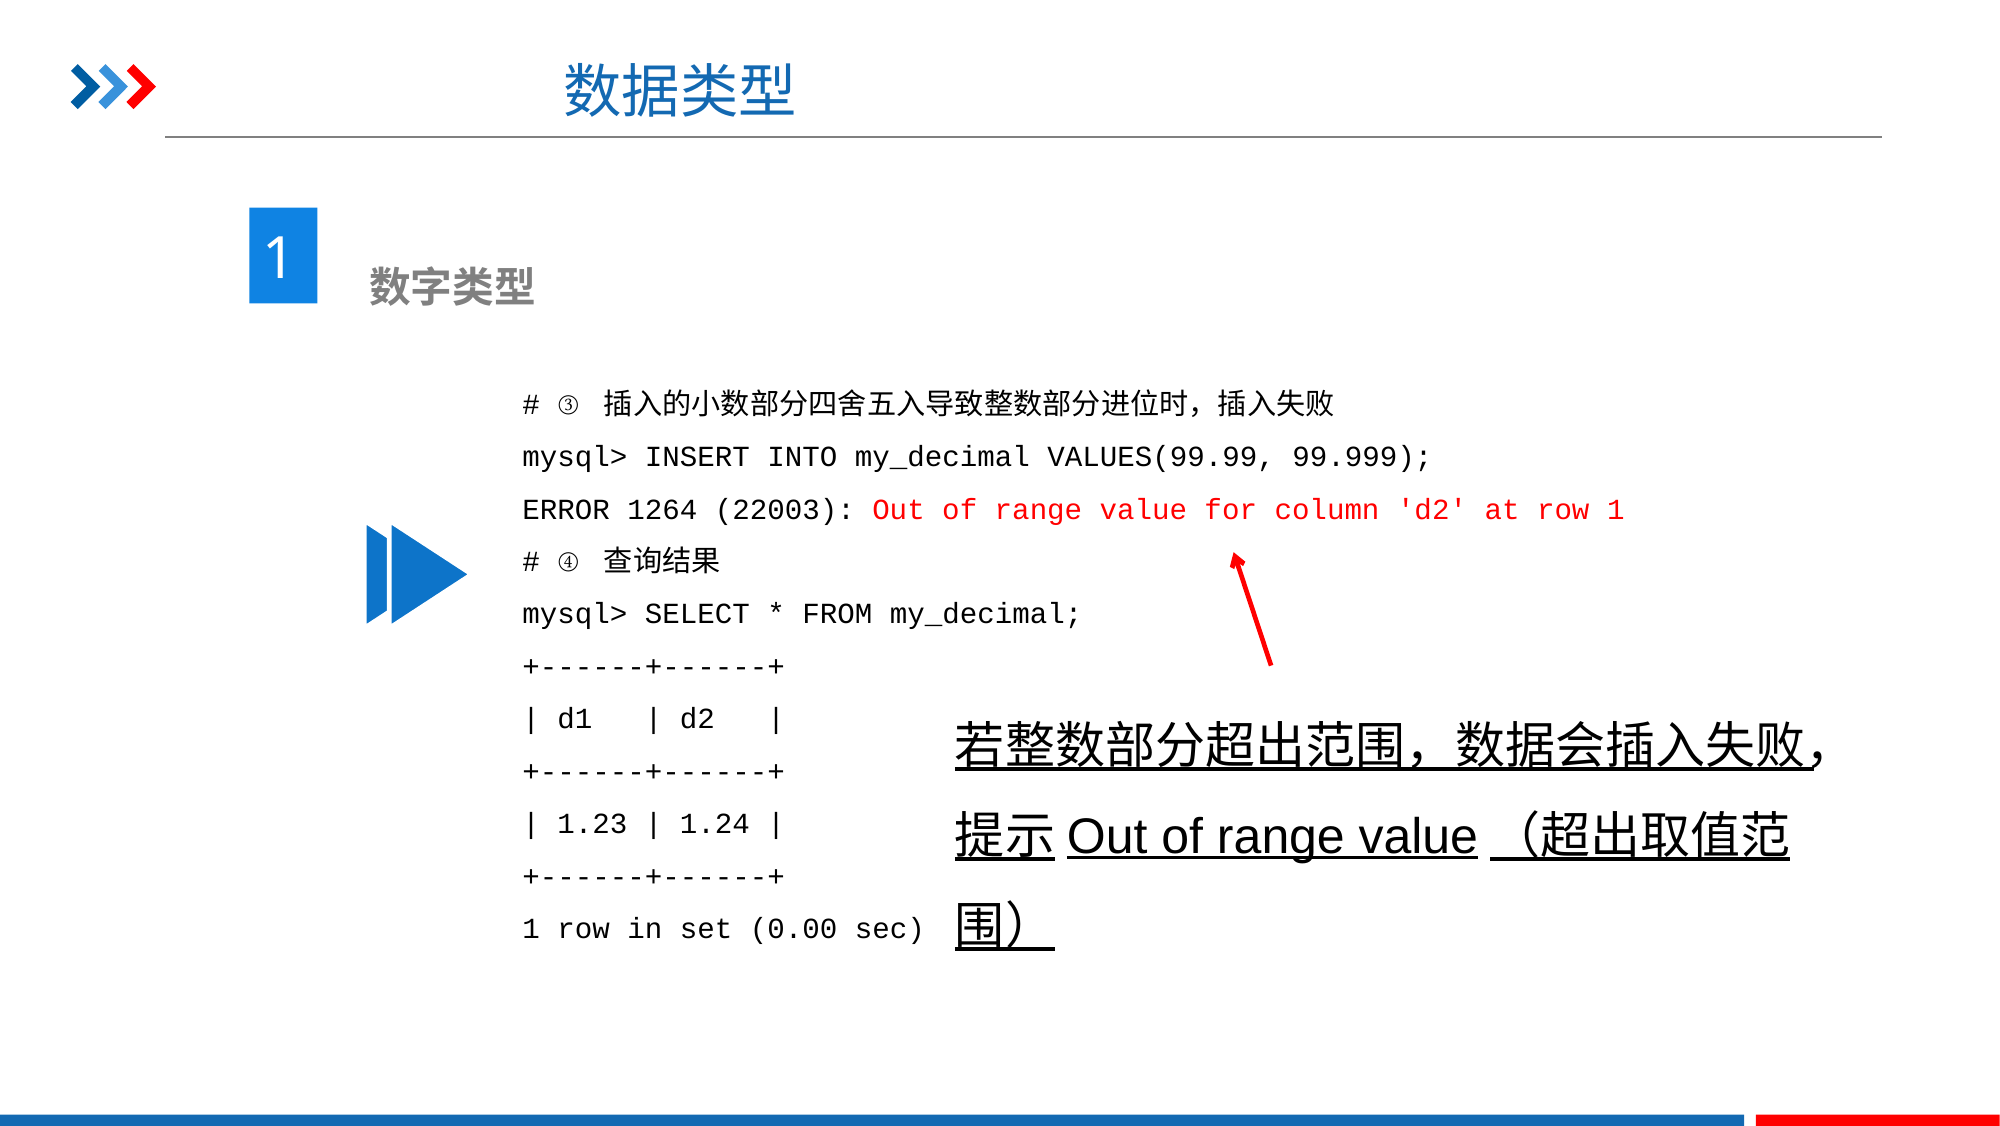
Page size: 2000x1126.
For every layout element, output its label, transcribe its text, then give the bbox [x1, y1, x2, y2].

title 数据类型 [521, 25, 1296, 153]
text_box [249, 207, 318, 304]
text_box # ③ 插入的小数部分四舍五入导致整数部分进位时，插入失败 mysql> INSERT INTO my_decimal VALUES(99.99, 99.999); ERROR 1264 (22003): Out of range value for column 'd2' at row 1 # ④ 查询结果 mysql> SELECT * FROM my_decimal; +------+------+ | d1 | d2 | +------+------+ | 1.23 | 1.24 | +------+------+ 1 row in set (0.00 sec) [469, 360, 1654, 952]
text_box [363, 520, 472, 629]
text_box 数字类型 [319, 245, 1092, 380]
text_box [939, 551, 1829, 964]
